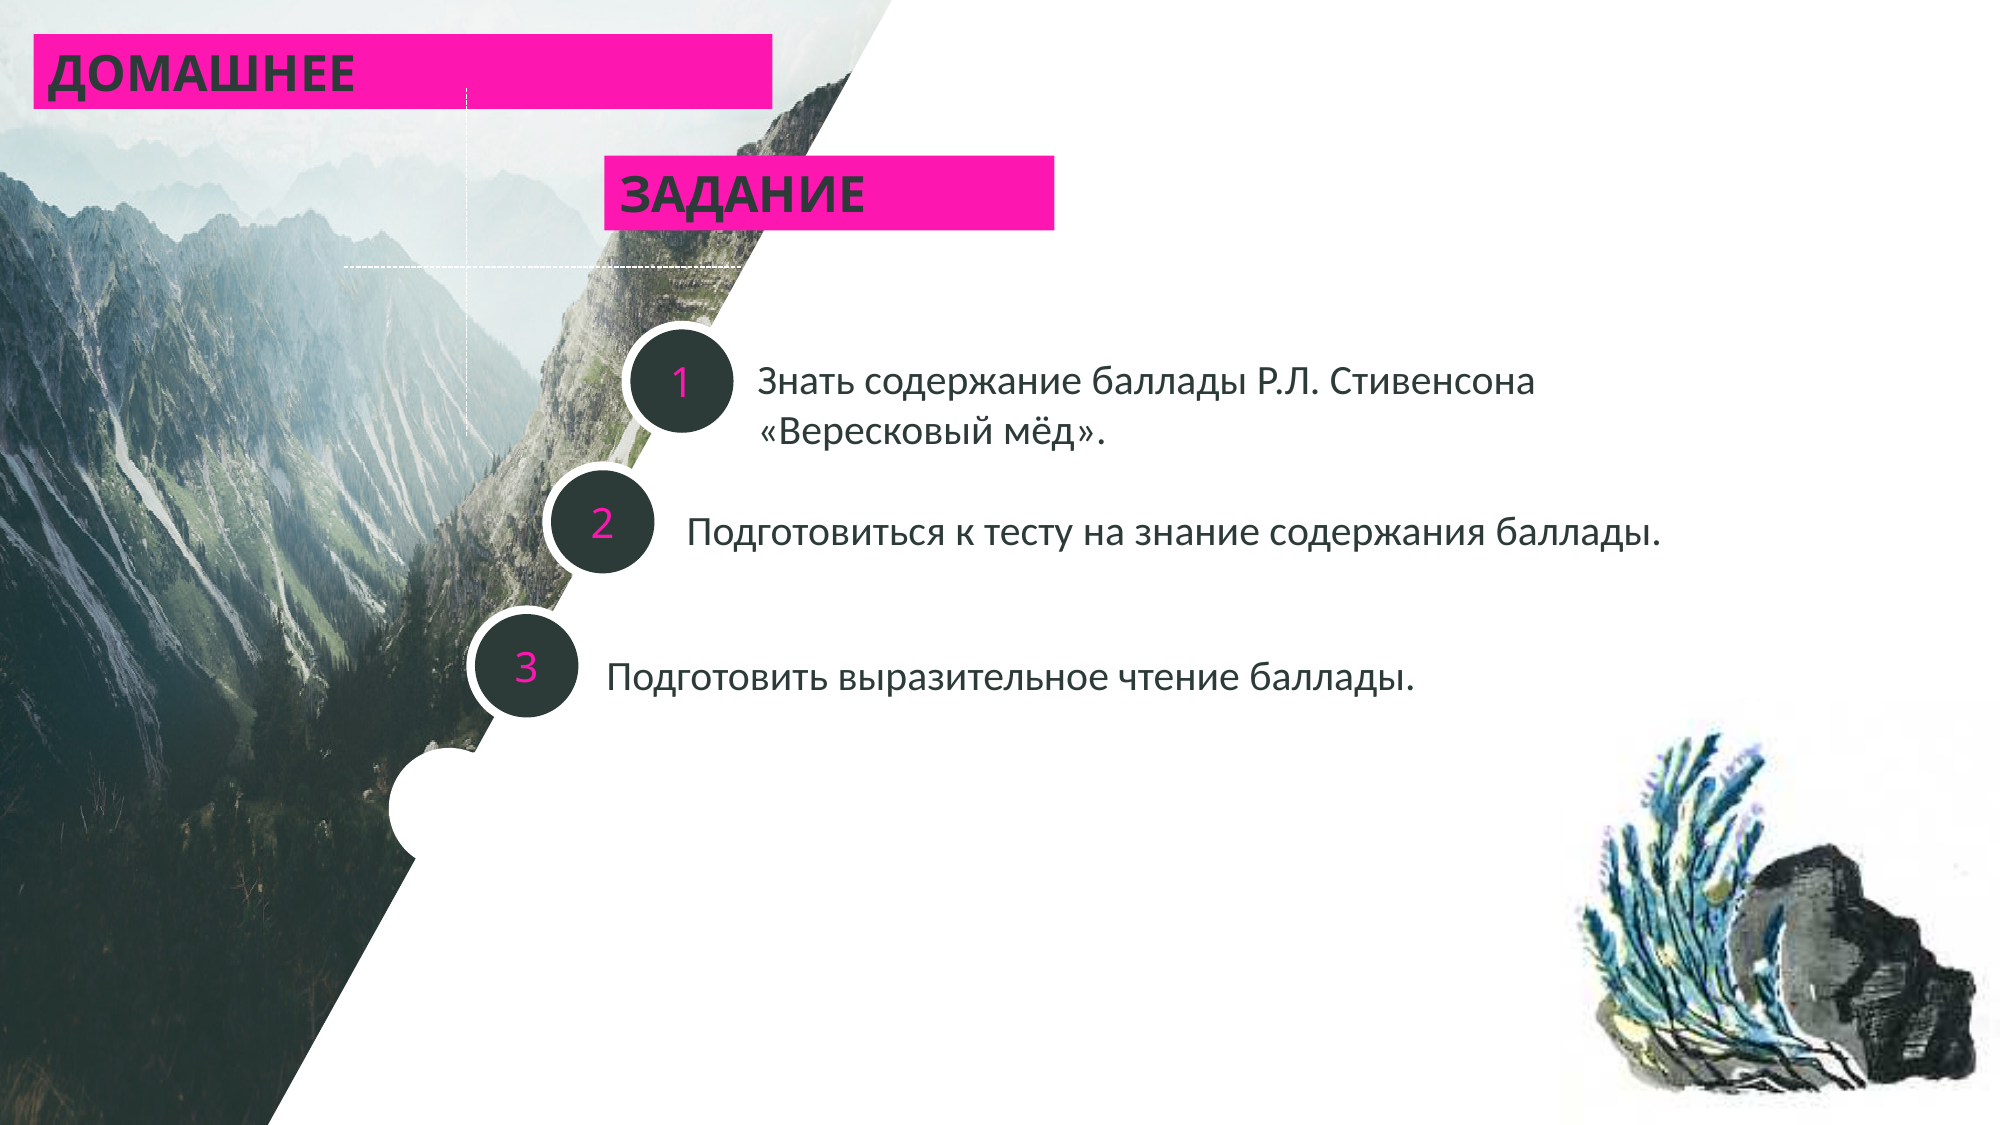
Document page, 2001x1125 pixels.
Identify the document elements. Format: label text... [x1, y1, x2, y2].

text_box 2 [551, 470, 655, 574]
text_box Знать содержание баллады Р.Л. Стивенсона «Вересковый мёд». [742, 345, 1760, 461]
text_box [0, 0, 892, 1125]
picture [1560, 698, 2000, 1125]
text_box [621, 320, 742, 442]
text_box 1 [630, 329, 734, 433]
text_box Подготовиться к тесту на знание содержания баллады. [671, 496, 1690, 612]
text_box Подготовить выразительное чтение баллады. [591, 641, 1609, 757]
text_box ДОМАШНЕЕ [33, 34, 773, 109]
text_box 3 [474, 614, 579, 718]
text_box ЗАДАНИЕ [604, 155, 1055, 231]
text_box [388, 747, 510, 869]
text_box [466, 605, 587, 727]
text_box [542, 461, 664, 583]
